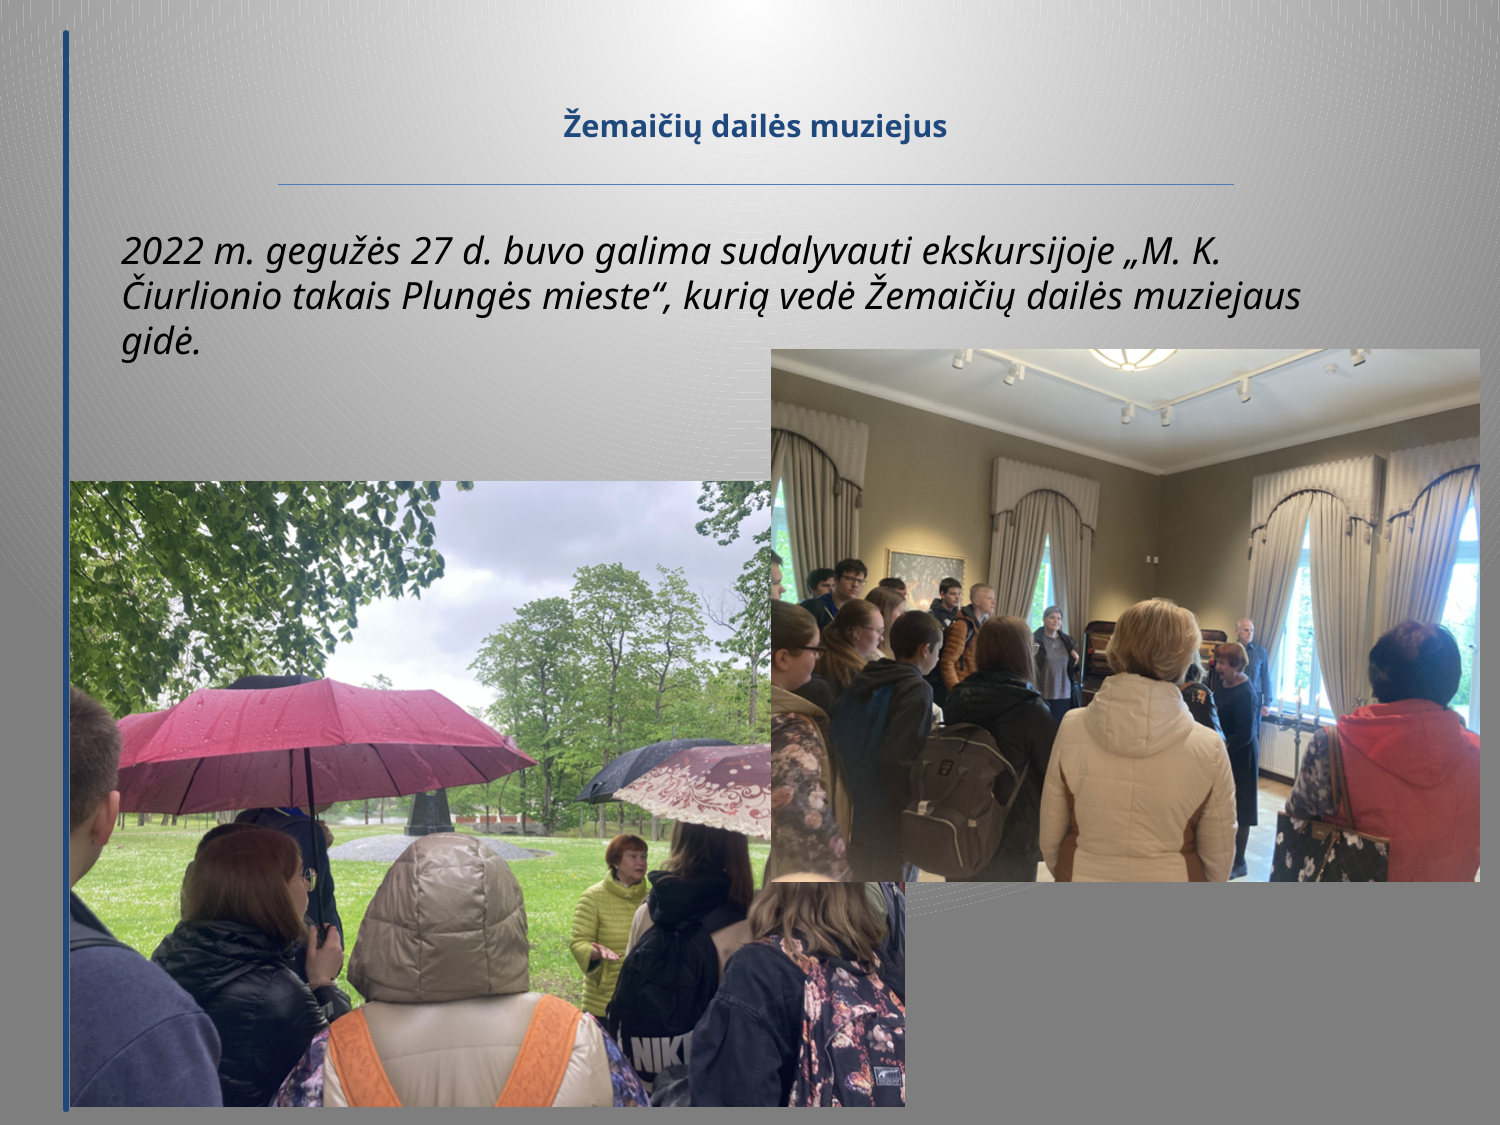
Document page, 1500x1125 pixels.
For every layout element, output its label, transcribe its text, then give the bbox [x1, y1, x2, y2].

picture [70, 349, 1480, 1107]
picture [62, 30, 69, 1112]
title Žemaičių dailės muziejus [80, 49, 1431, 185]
text_box 2022 m. gegužės 27 d. buvo galima sudalyvauti ekskursijoje „M. K. Čiurlionio takais Plungės mieste“, kurią vedė Žemaičių dailės muziejaus gidė. [106, 219, 1406, 480]
